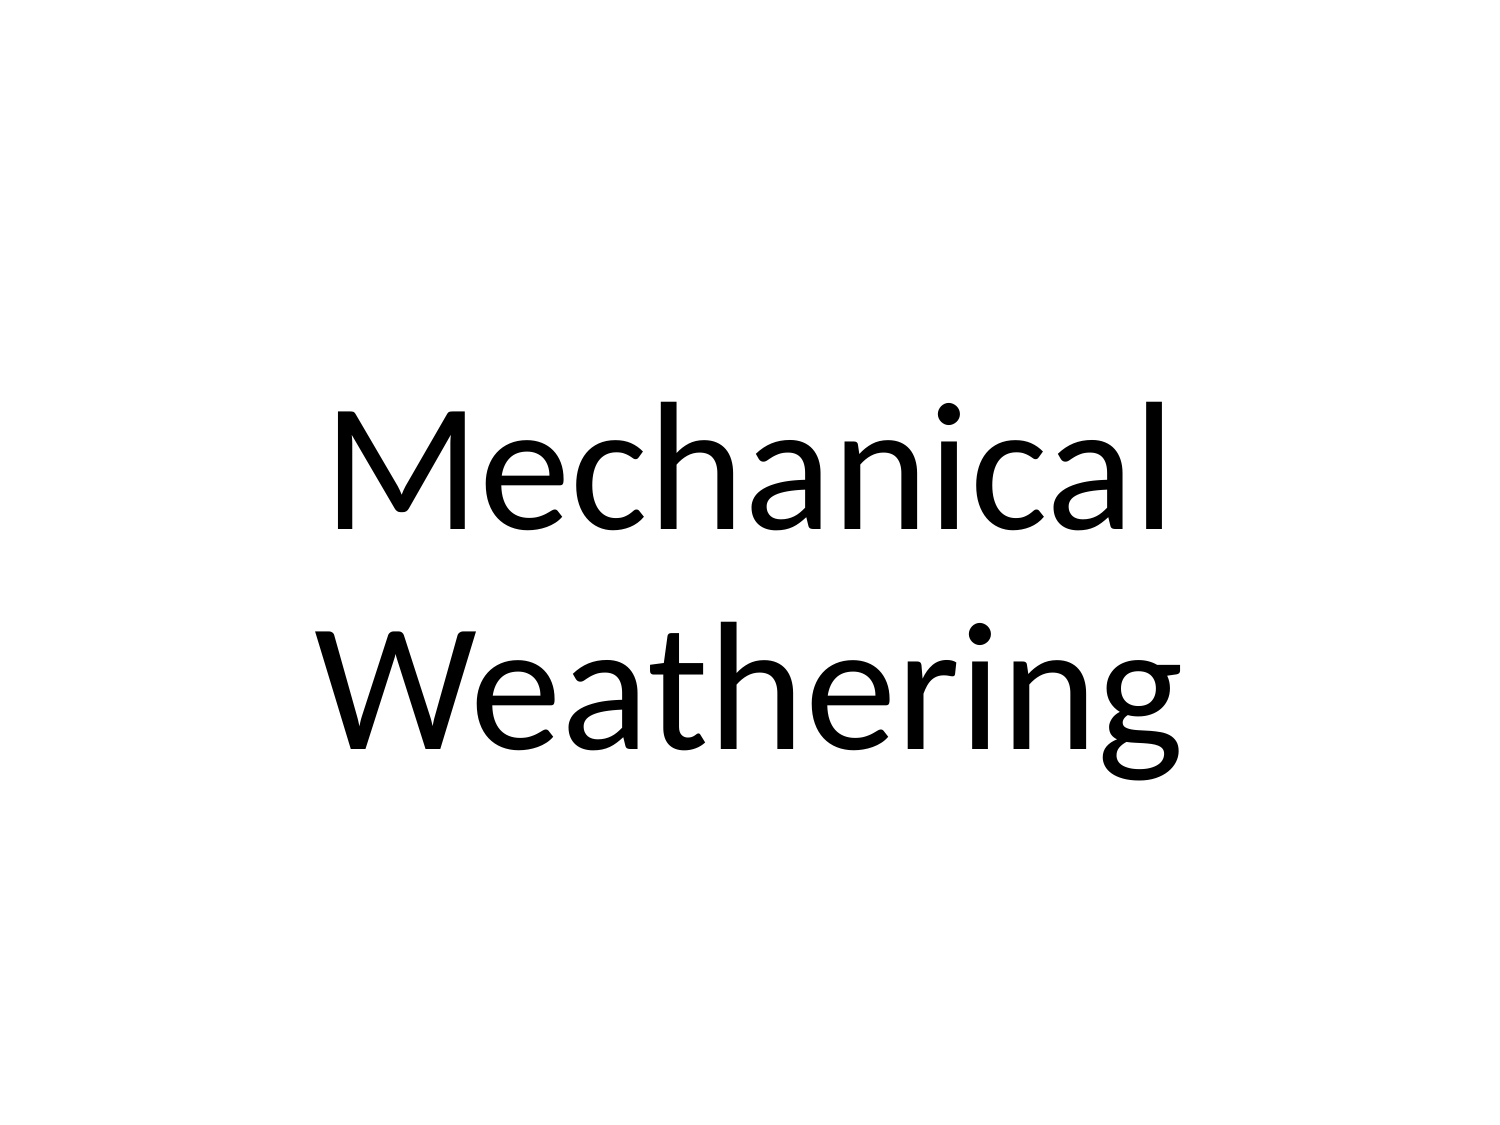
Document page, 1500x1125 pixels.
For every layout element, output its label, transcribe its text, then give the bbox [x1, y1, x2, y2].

title Mechanical Weathering [75, 45, 1425, 1088]
